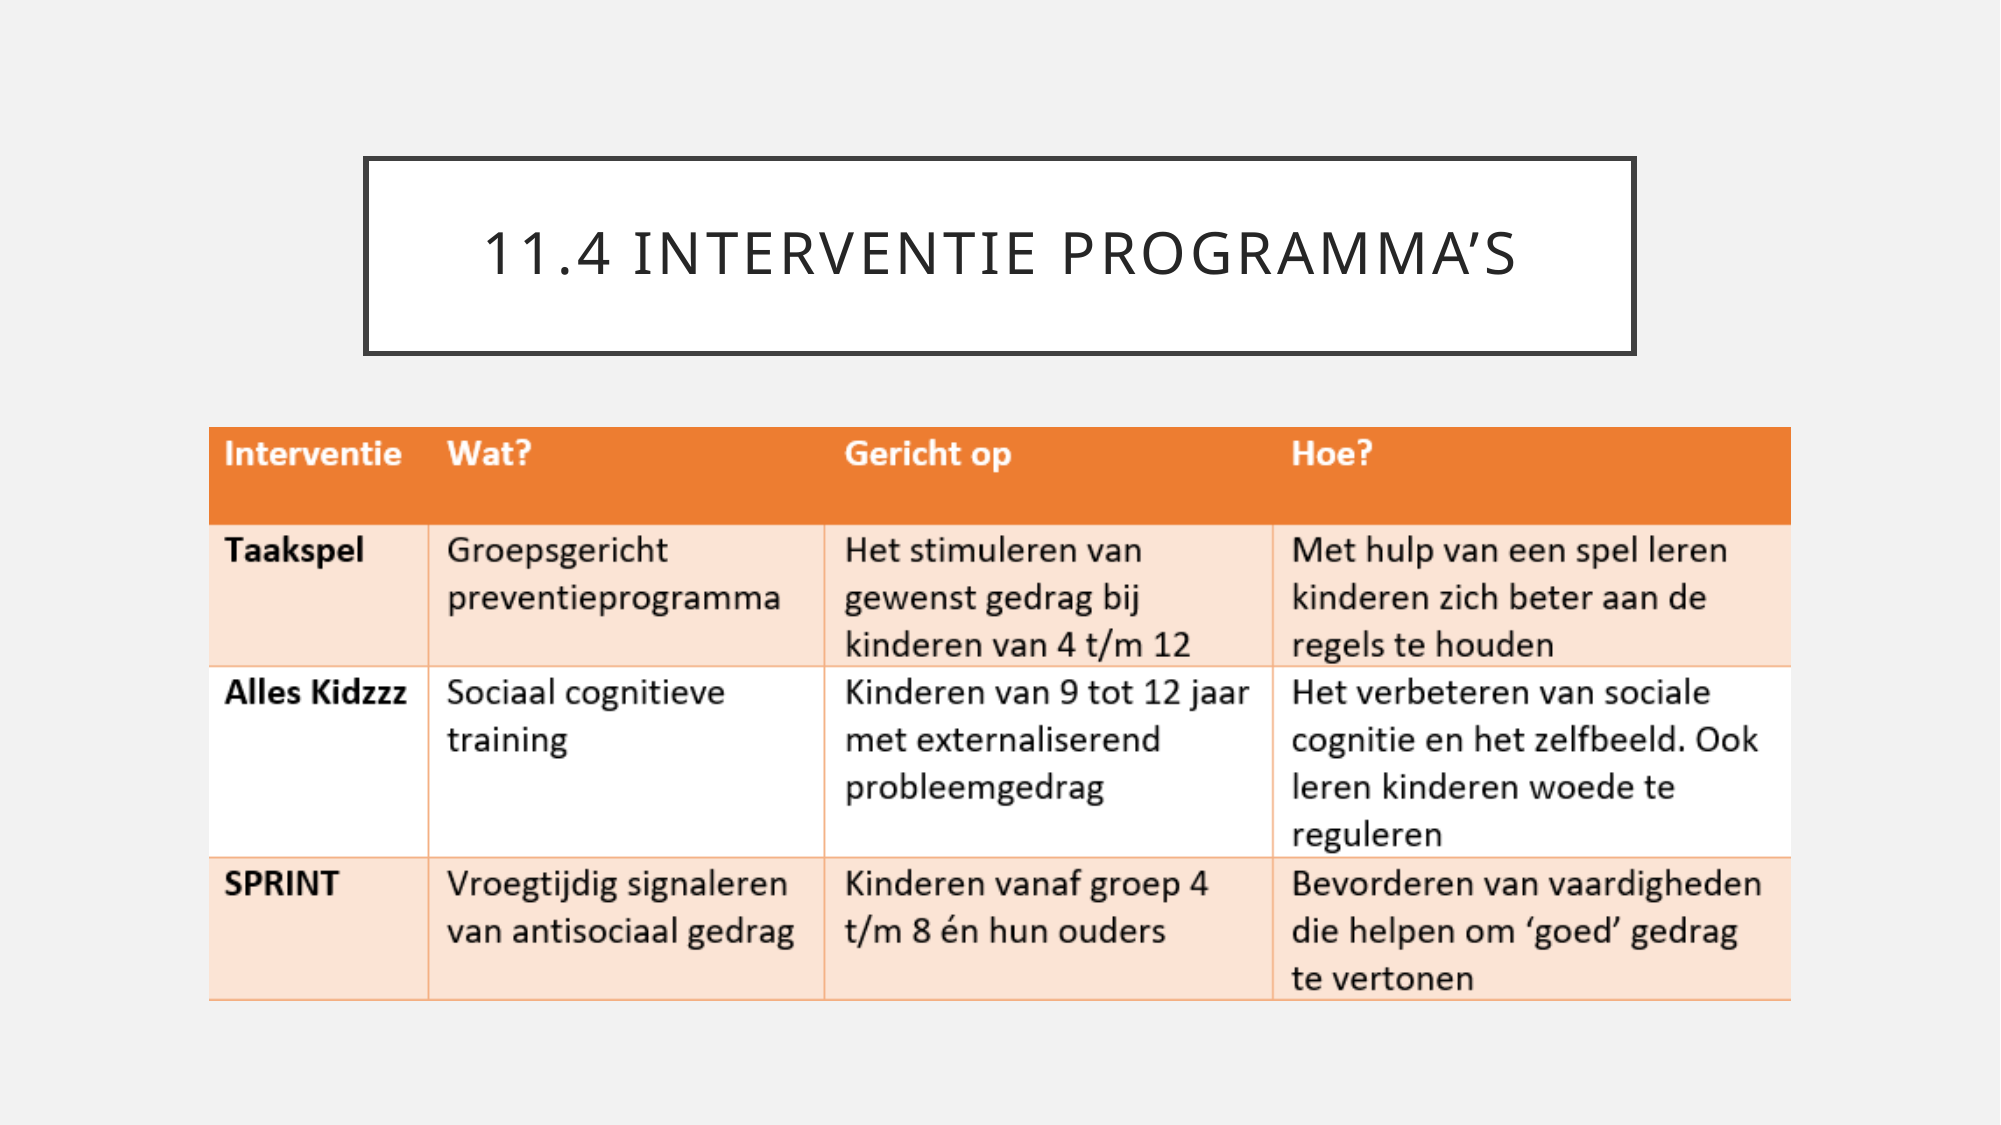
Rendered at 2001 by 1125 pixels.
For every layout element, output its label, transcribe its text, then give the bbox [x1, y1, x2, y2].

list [209, 427, 1790, 1001]
title 11.4 interventie programma’s [363, 156, 1637, 356]
